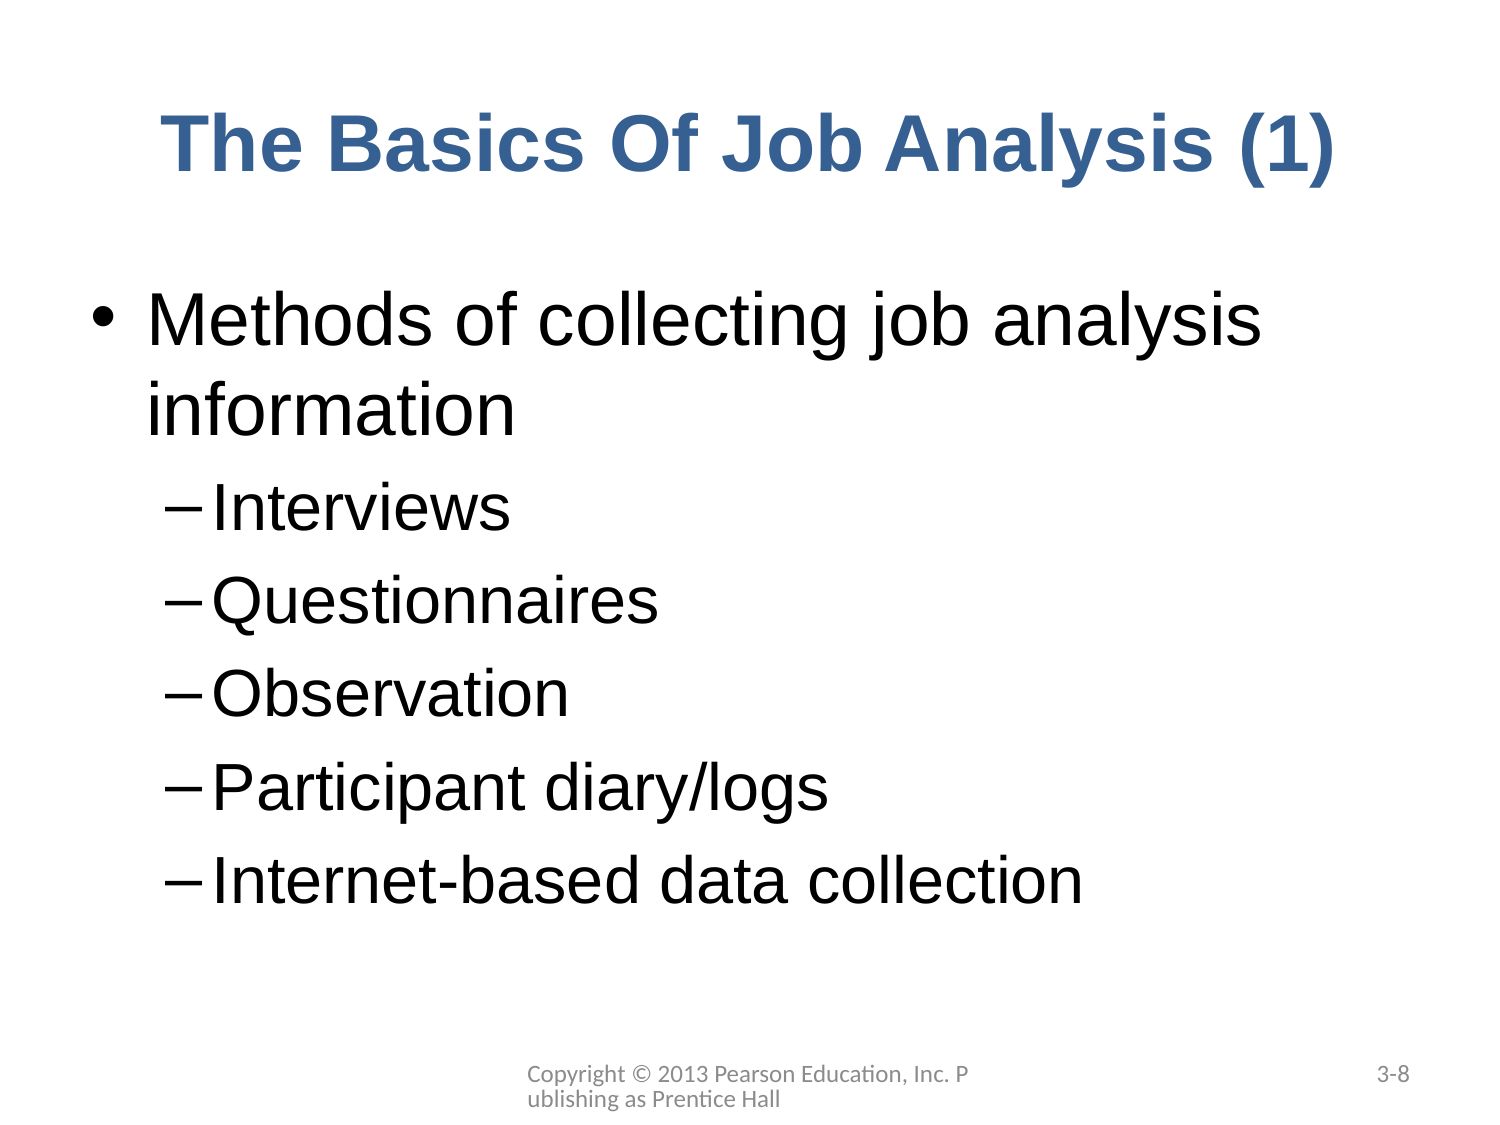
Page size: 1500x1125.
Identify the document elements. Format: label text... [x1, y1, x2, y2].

slide_number 3-8 [1074, 1042, 1425, 1103]
list Methods of collecting job analysis information Interviews Questionnaires Observation Participant diary/logs Internet-based data collection [75, 262, 1425, 1005]
title The Basics Of Job Analysis (1) [75, 45, 1425, 233]
footer Copyright © 2013 Pearson Education, Inc. Publishing as Prentice Hall [512, 1042, 988, 1103]
